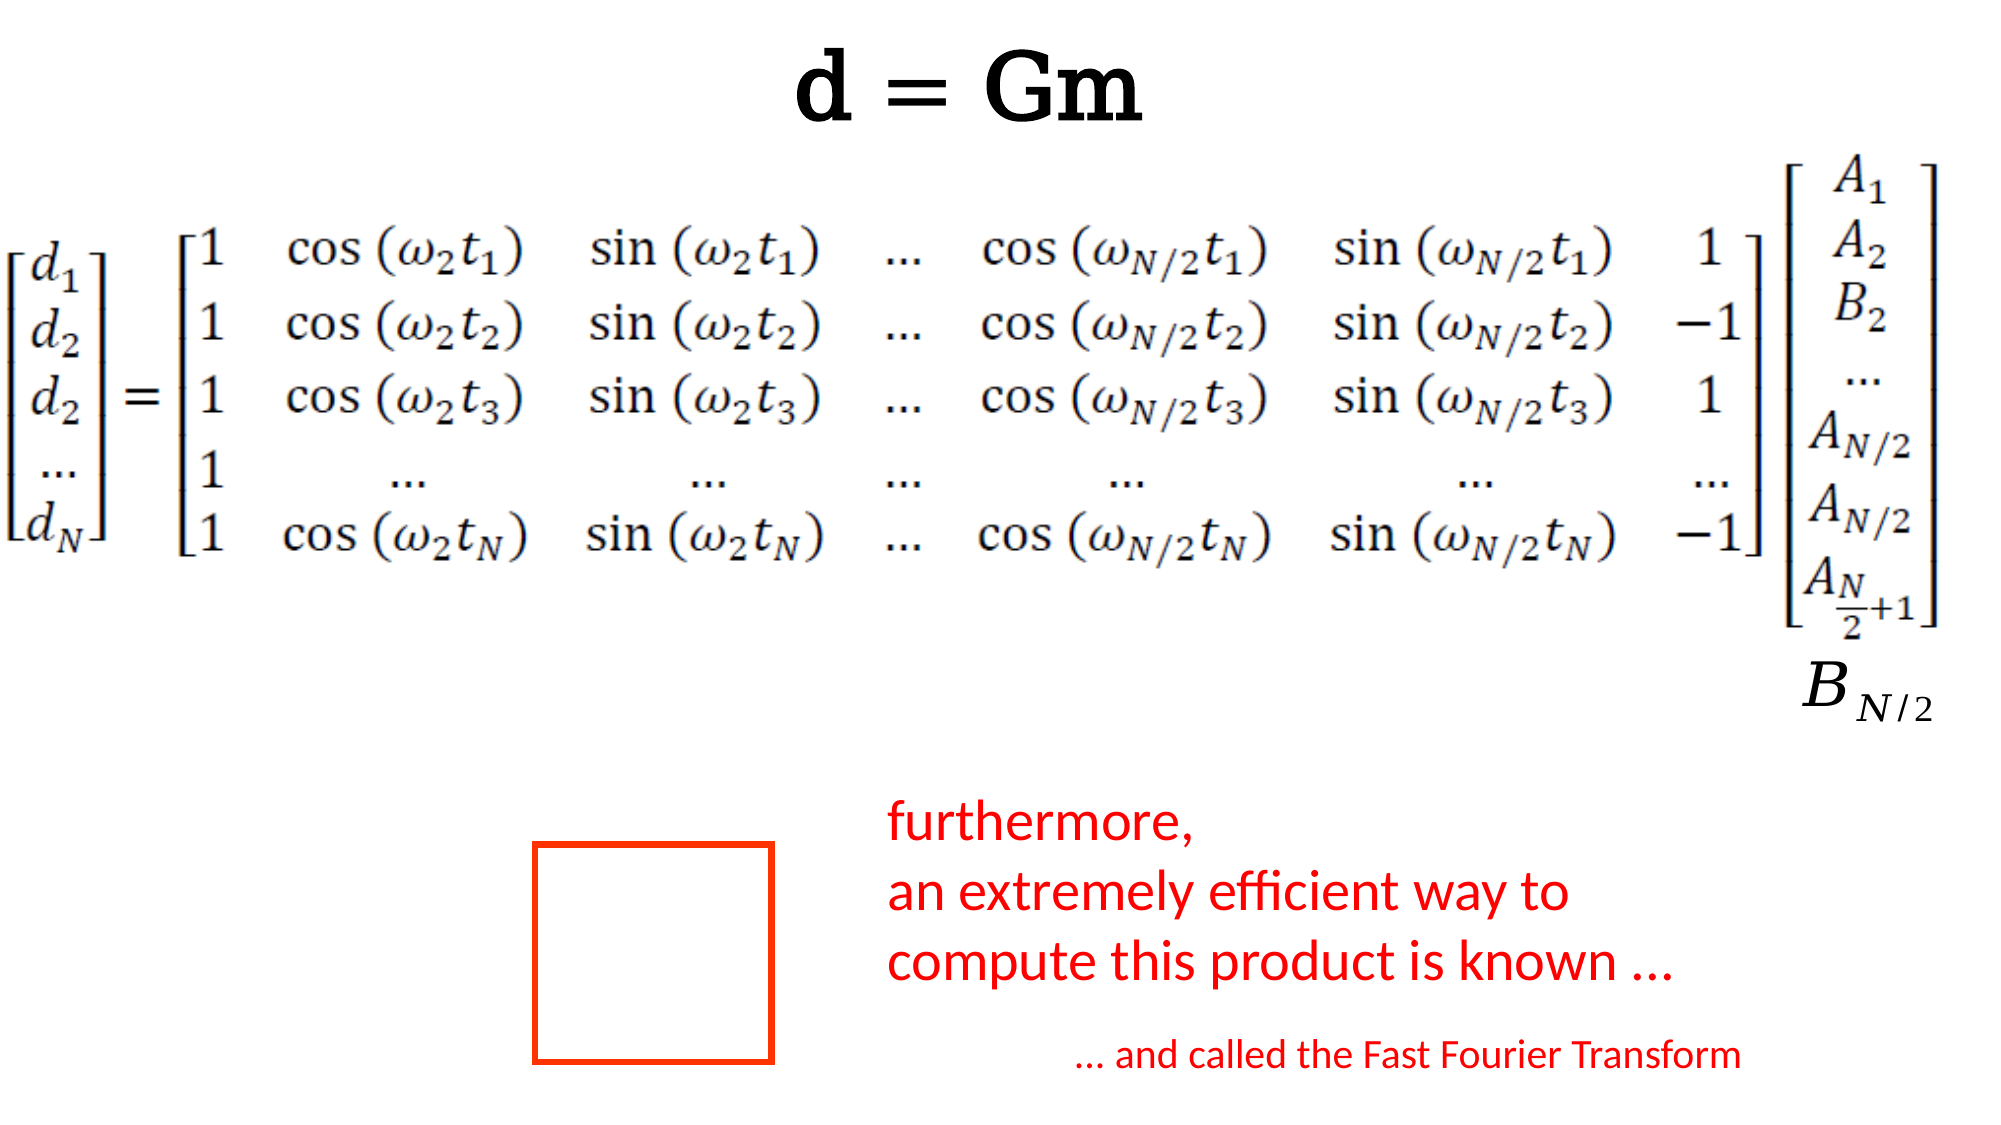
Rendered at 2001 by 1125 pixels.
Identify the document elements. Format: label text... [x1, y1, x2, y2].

text_box ... and called the Fast Fourier Transform [1059, 1019, 1758, 1084]
picture [0, 142, 1973, 653]
text_box furthermore, an extremely efficient way to compute this product is known ... [872, 774, 1691, 1000]
text_box d = Gm [218, 19, 1719, 142]
text_box [534, 844, 772, 1063]
